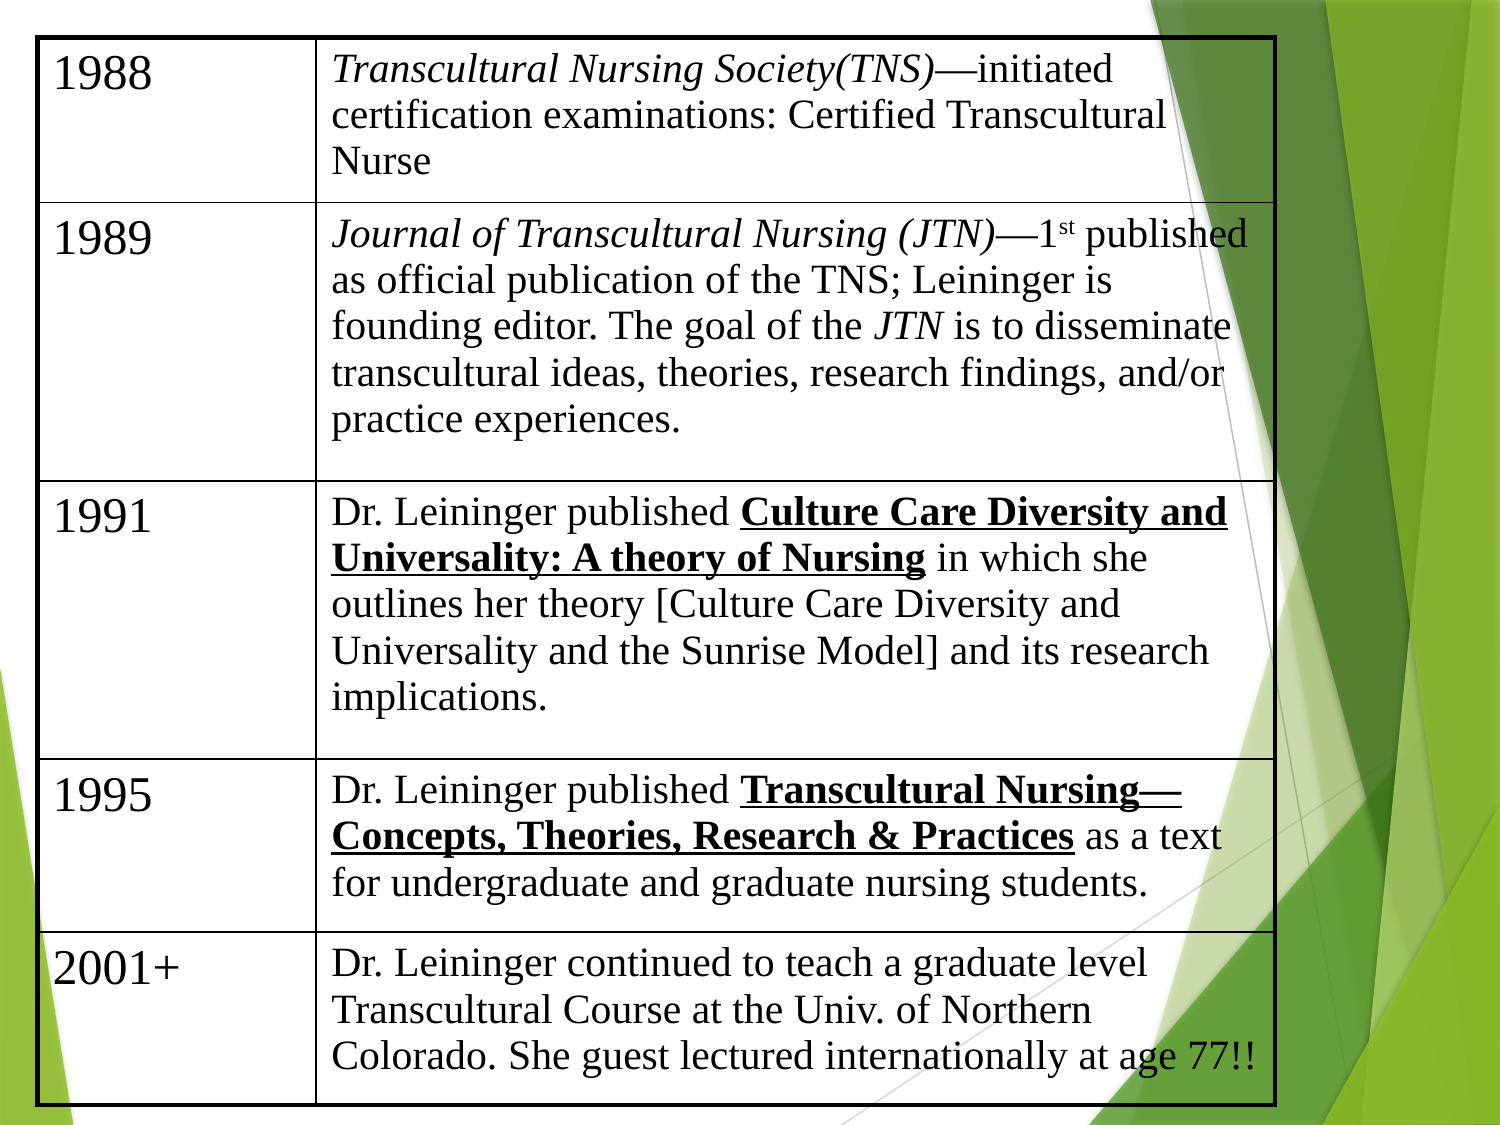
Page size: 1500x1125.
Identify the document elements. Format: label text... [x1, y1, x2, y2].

table_cell 2001+ [40, 933, 315, 1103]
table_header 1988 [40, 40, 315, 202]
table_cell Dr. Leininger published Culture Care Diversity and Universality: A theory of Nursing in which she outlines her theory [Culture Care Diversity and Universality and the Sunrise Model] and its research implications. [317, 482, 1273, 758]
table_cell 1995 [40, 760, 315, 931]
table_cell 1989 [40, 203, 315, 480]
table_cell 1991 [40, 482, 315, 758]
table_cell Dr. Leininger continued to teach a graduate level Transcultural Course at the Univ. of Northern Colorado. She guest lectured internationally at age 77!! [317, 933, 1273, 1103]
table_cell Dr. Leininger published Transcultural Nursing—Concepts, Theories, Research & Practices as a text for undergraduate and graduate nursing students. [317, 760, 1273, 931]
table_header Transcultural Nursing Society(TNS)—initiated certification examinations: Certified Transcultural Nurse [317, 40, 1273, 202]
table_cell Journal of Transcultural Nursing (JTN)—1st published as official publication of the TNS; Leininger is founding editor. The goal of the JTN is to disseminate transcultural ideas, theories, research findings, and/or practice experiences. [317, 203, 1273, 480]
